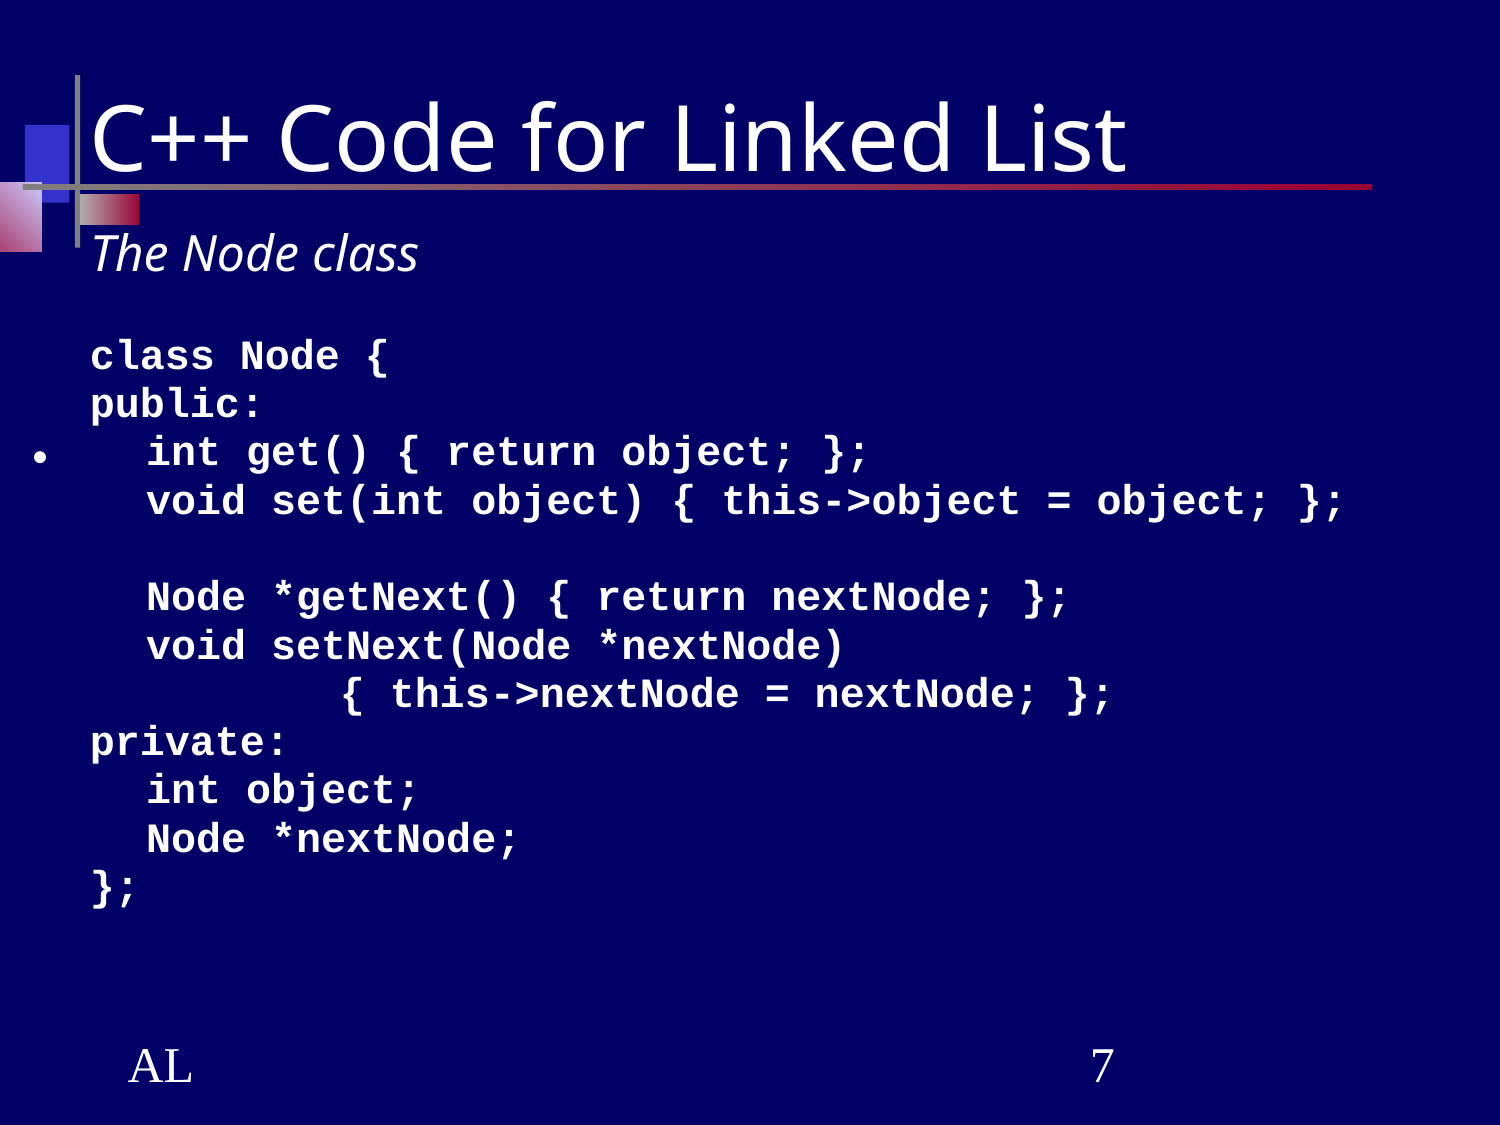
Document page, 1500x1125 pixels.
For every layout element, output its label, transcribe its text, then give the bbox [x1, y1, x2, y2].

slide_number AL [112, 1025, 425, 1100]
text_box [12, 424, 1388, 488]
title C++ Code for Linked List [74, 59, 1425, 210]
slide_number ‹#› [1074, 1025, 1388, 1100]
list The Node class class Node { public: int get() { return object; }; void set(int object) { this->object = object; }; Node *getNext() { return nextNode; }; void setNext(Node *nextNode) { this->nextNode = nextNode; }; private: int object; Node *nextNode; }; [74, 225, 1425, 975]
